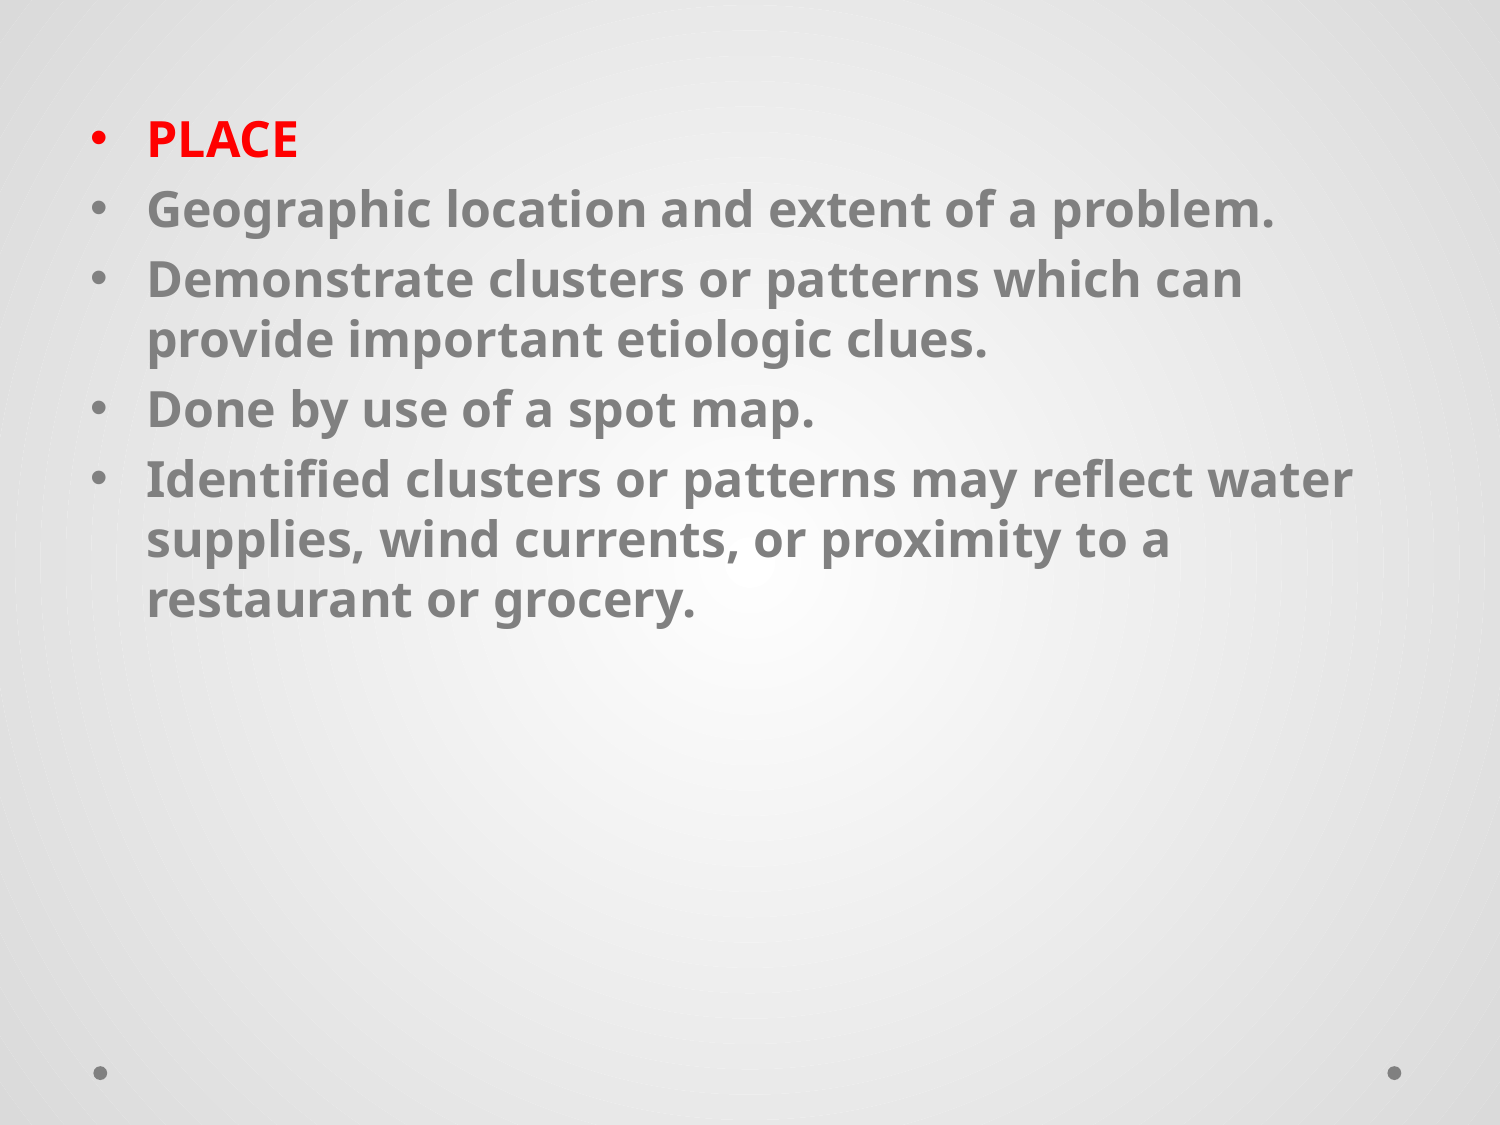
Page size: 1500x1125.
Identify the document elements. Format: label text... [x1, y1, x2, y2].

list PLACE Geographic location and extent of a problem. Demonstrate clusters or patterns which can provide important etiologic clues. Done by use of a spot map. Identified clusters or patterns may reflect water supplies, wind currents, or proximity to a restaurant or grocery. [75, 99, 1425, 1005]
